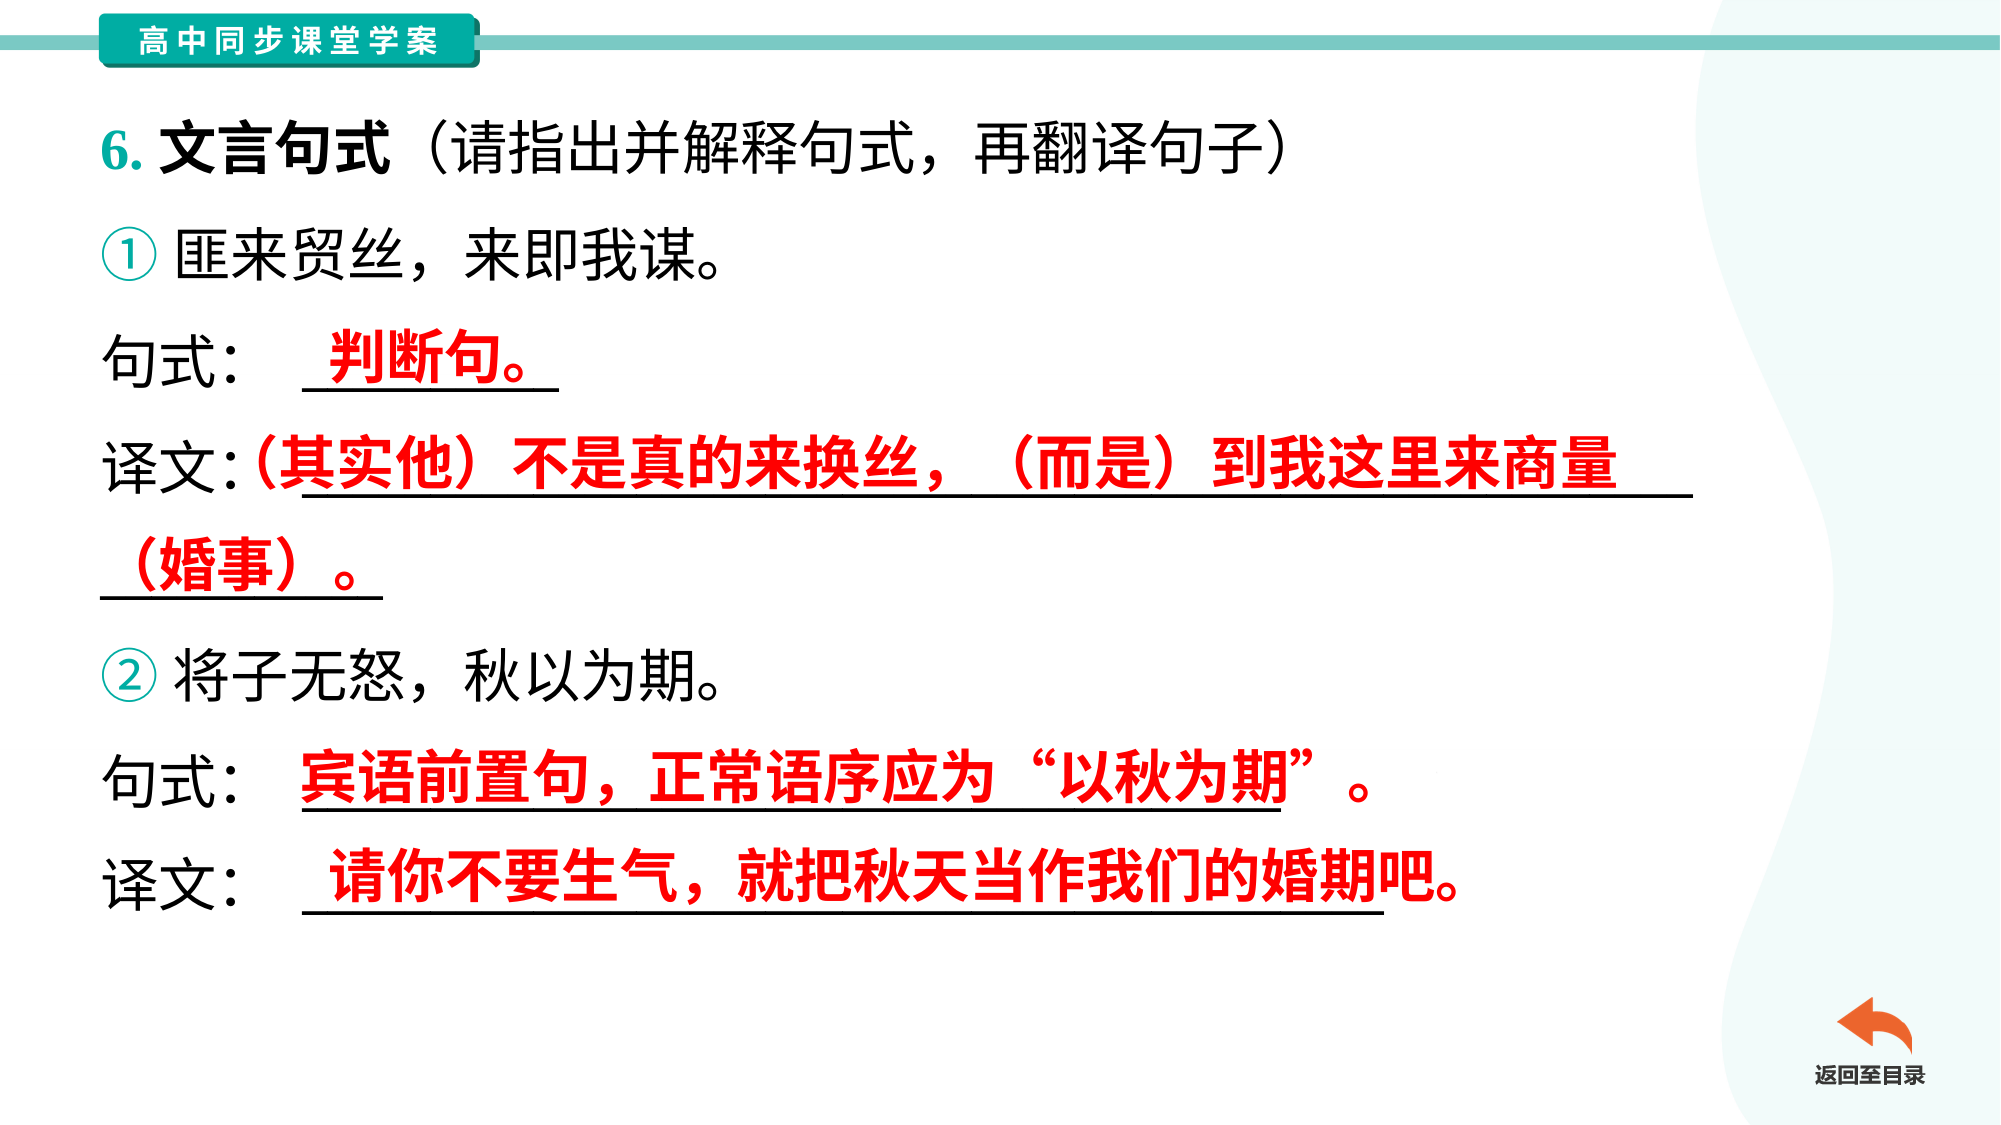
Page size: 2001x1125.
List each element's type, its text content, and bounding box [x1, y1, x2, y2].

text_box ①匪来贸丝，来即我谋。 句式： __________ 译文： ______________________________________________________ ___________ [100, 587, 1899, 592]
text_box 宾语前置句，正常语序应为“以秋为期”。 [304, 704, 1402, 799]
picture [0, 0, 2000, 1125]
text_box ②将子无怒，秋以为期。 句式： ______________________________________ 译文： __________________________________________ [100, 603, 1899, 907]
text_box （其实他）不是真的来换丝，（而是）到我这里来商量 （婚事）。 [100, 389, 1899, 587]
text_box ①匪来贸丝，来即我谋。 句式： __________ 译文： ______________________________________________________ ___________ [100, 182, 1899, 389]
text_box 6.文言句式（请指出并解释句式，再翻译句子） [100, 76, 1899, 170]
text_box 请你不要生气，就把秋天当作我们的婚期吧。 [304, 807, 1519, 898]
text_box 判断句。 [306, 283, 584, 378]
